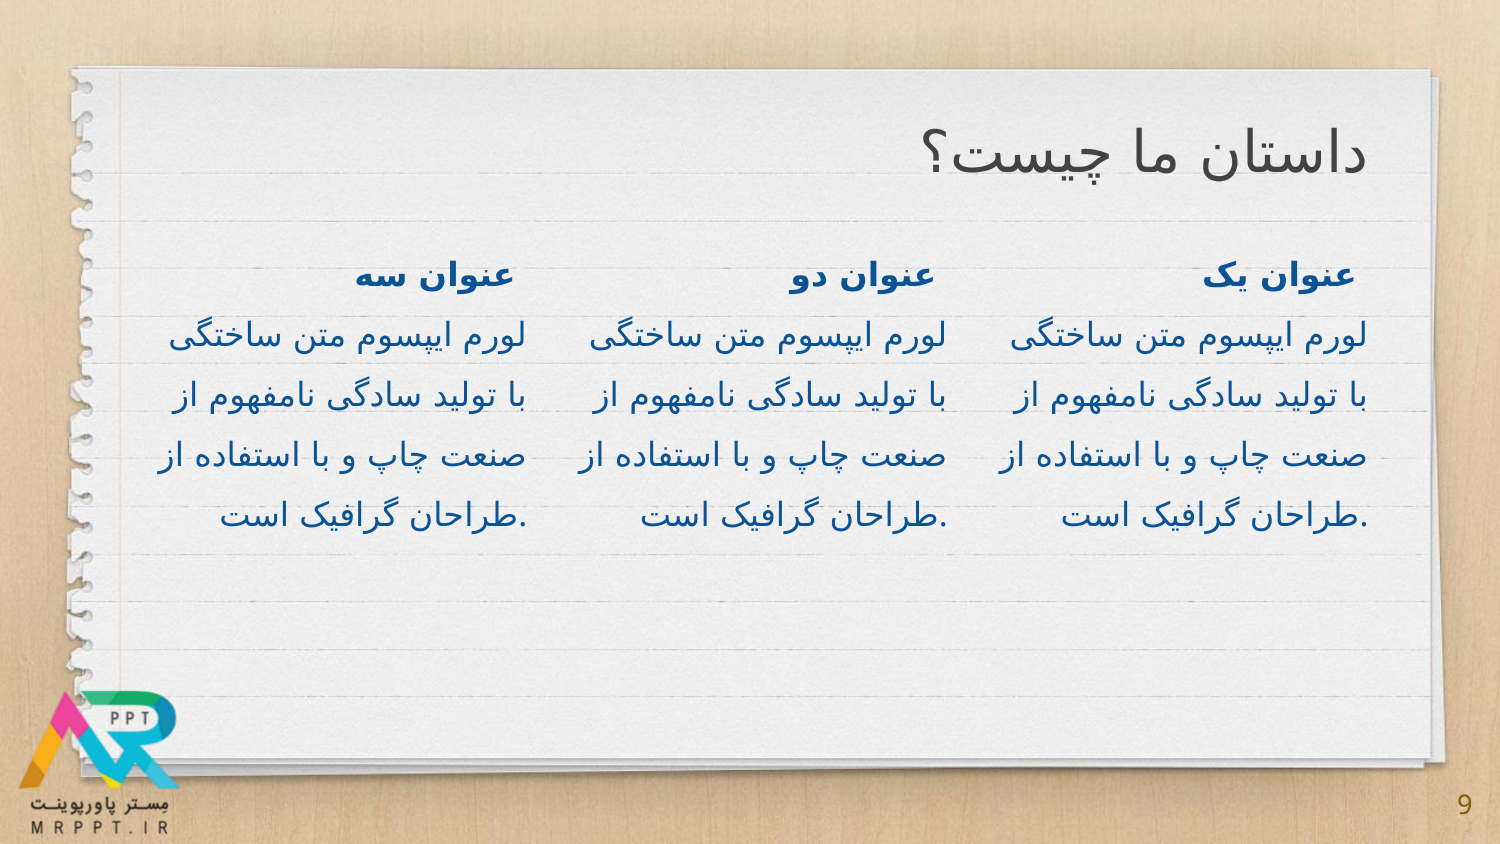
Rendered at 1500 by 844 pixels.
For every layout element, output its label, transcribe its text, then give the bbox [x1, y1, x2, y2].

picture [0, 0, 1500, 844]
list عنوان دو لورم ایپسوم متن ساختگی با تولید سادگی نامفهوم از صنعت چاپ و با استفاده از طراحان گرافیک است. [562, 218, 963, 736]
slide_number 9 [1429, 767, 1500, 844]
list عنوان سه لورم ایپسوم متن ساختگی با تولید سادگی نامفهوم از صنعت چاپ و با استفاده از طراحان گرافیک است. [142, 218, 543, 736]
title داستان ما چیست؟ [142, 58, 1384, 200]
list عنوان یک لورم ایپسوم متن ساختگی با تولید سادگی نامفهوم از صنعت چاپ و با استفاده از طراحان گرافیک است. [983, 218, 1384, 736]
